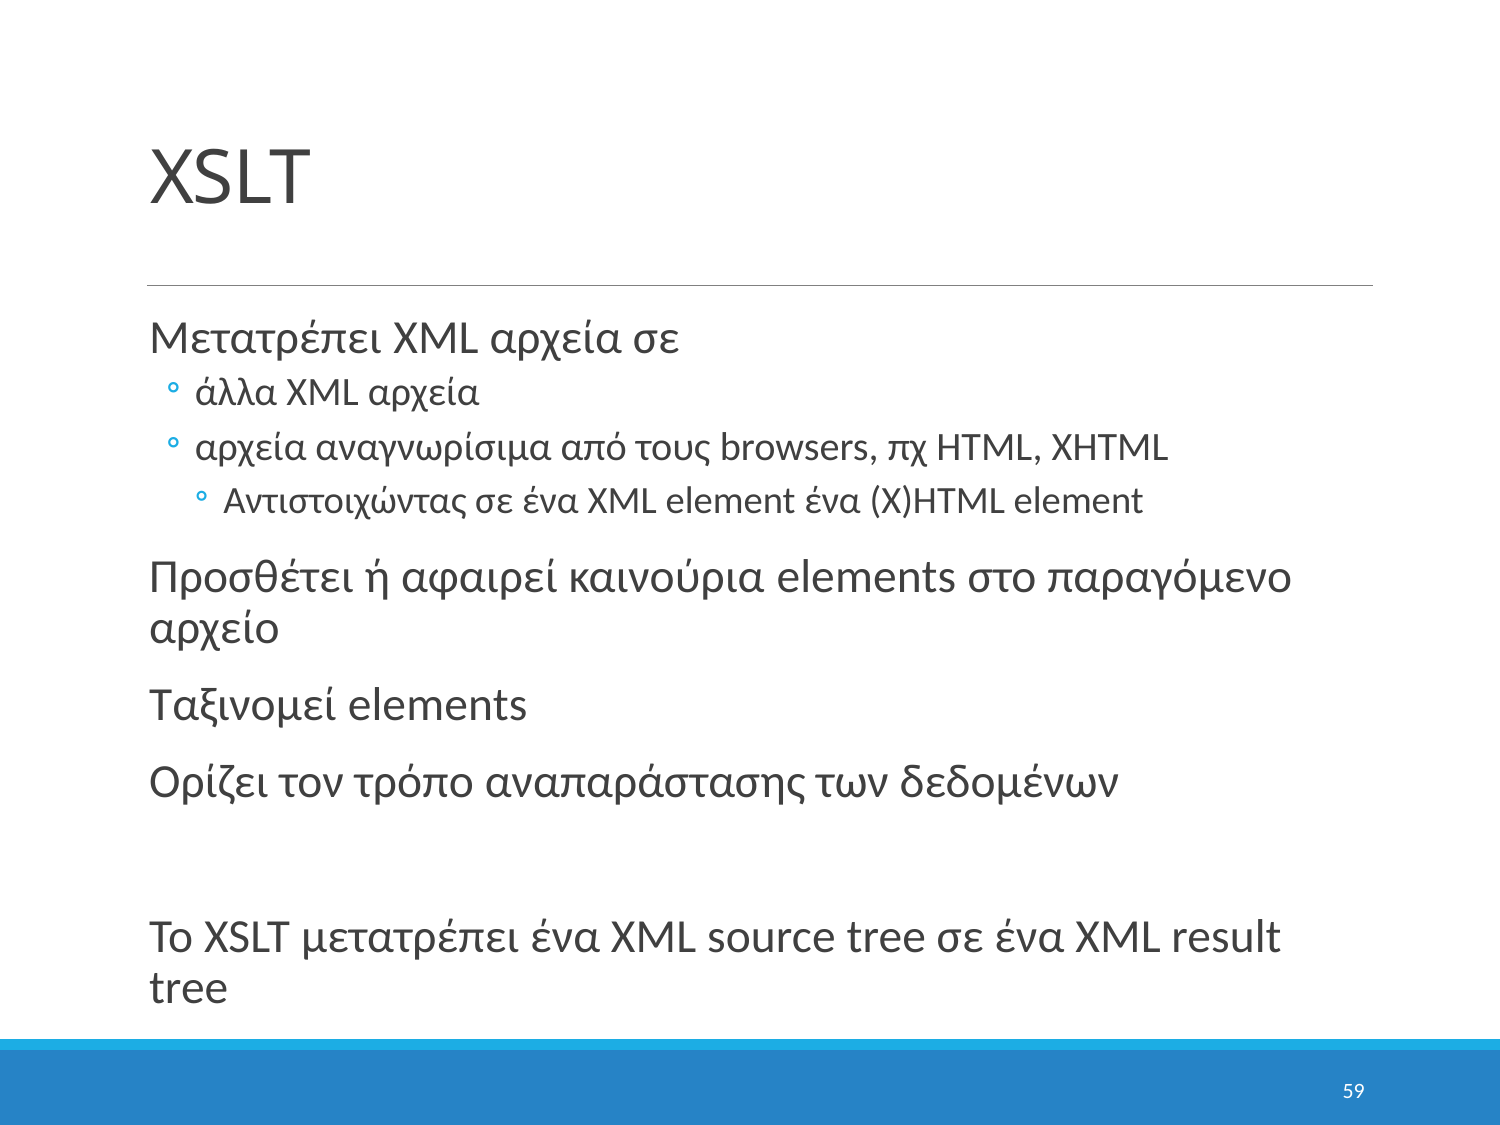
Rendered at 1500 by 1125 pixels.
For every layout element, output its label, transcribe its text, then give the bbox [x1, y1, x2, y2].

title XSLT [135, 43, 1373, 227]
slide_number 59 [1218, 1059, 1380, 1120]
list Μετατρέπει XML αρχεία σε άλλα XML αρχεία αρχεία αναγνωρίσιμα από τους browsers, πχ HTML, XHTML Αντιστοιχώντας σε ένα XML element ένα (X)HTML element Προσθέτει ή αφαιρεί καινούρια elements στο παραγόμενο αρχείο Ταξινομεί elements Ορίζει τον τρόπο αναπαράστασης των δεδομένων Το XSLT μετατρέπει ένα XML source tree σε ένα XML result tree [135, 304, 1373, 1029]
